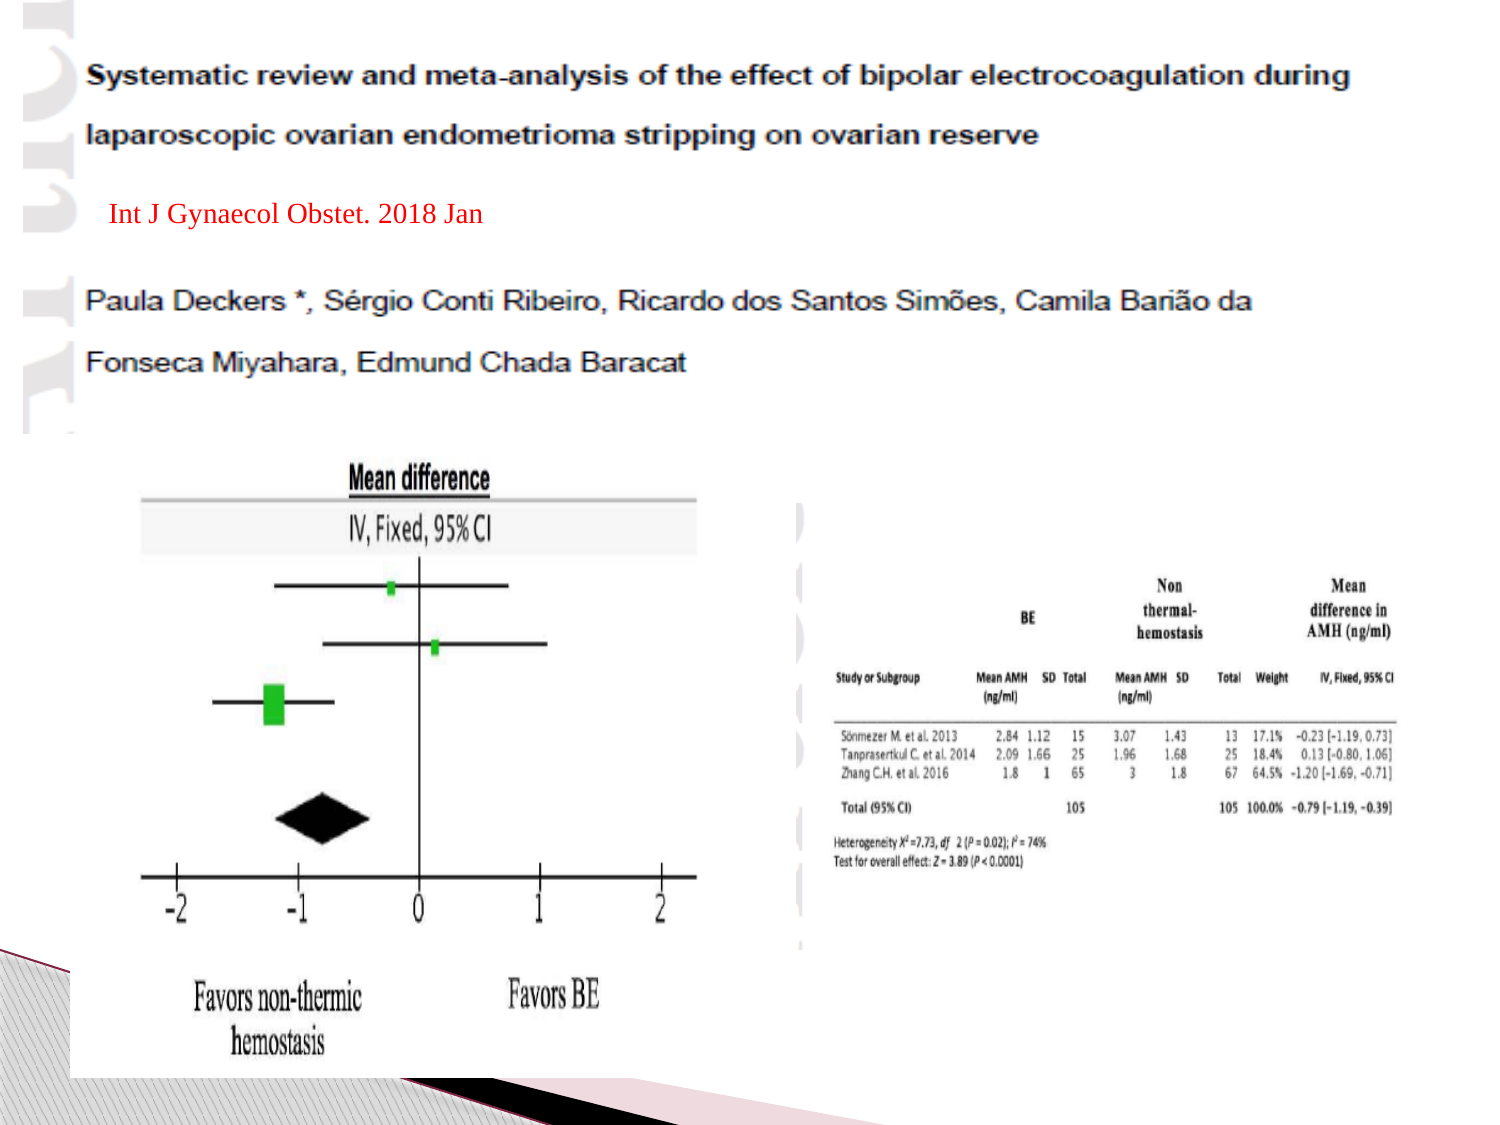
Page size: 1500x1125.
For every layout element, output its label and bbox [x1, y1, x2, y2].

list [796, 503, 1443, 950]
picture [23, 0, 1500, 1079]
